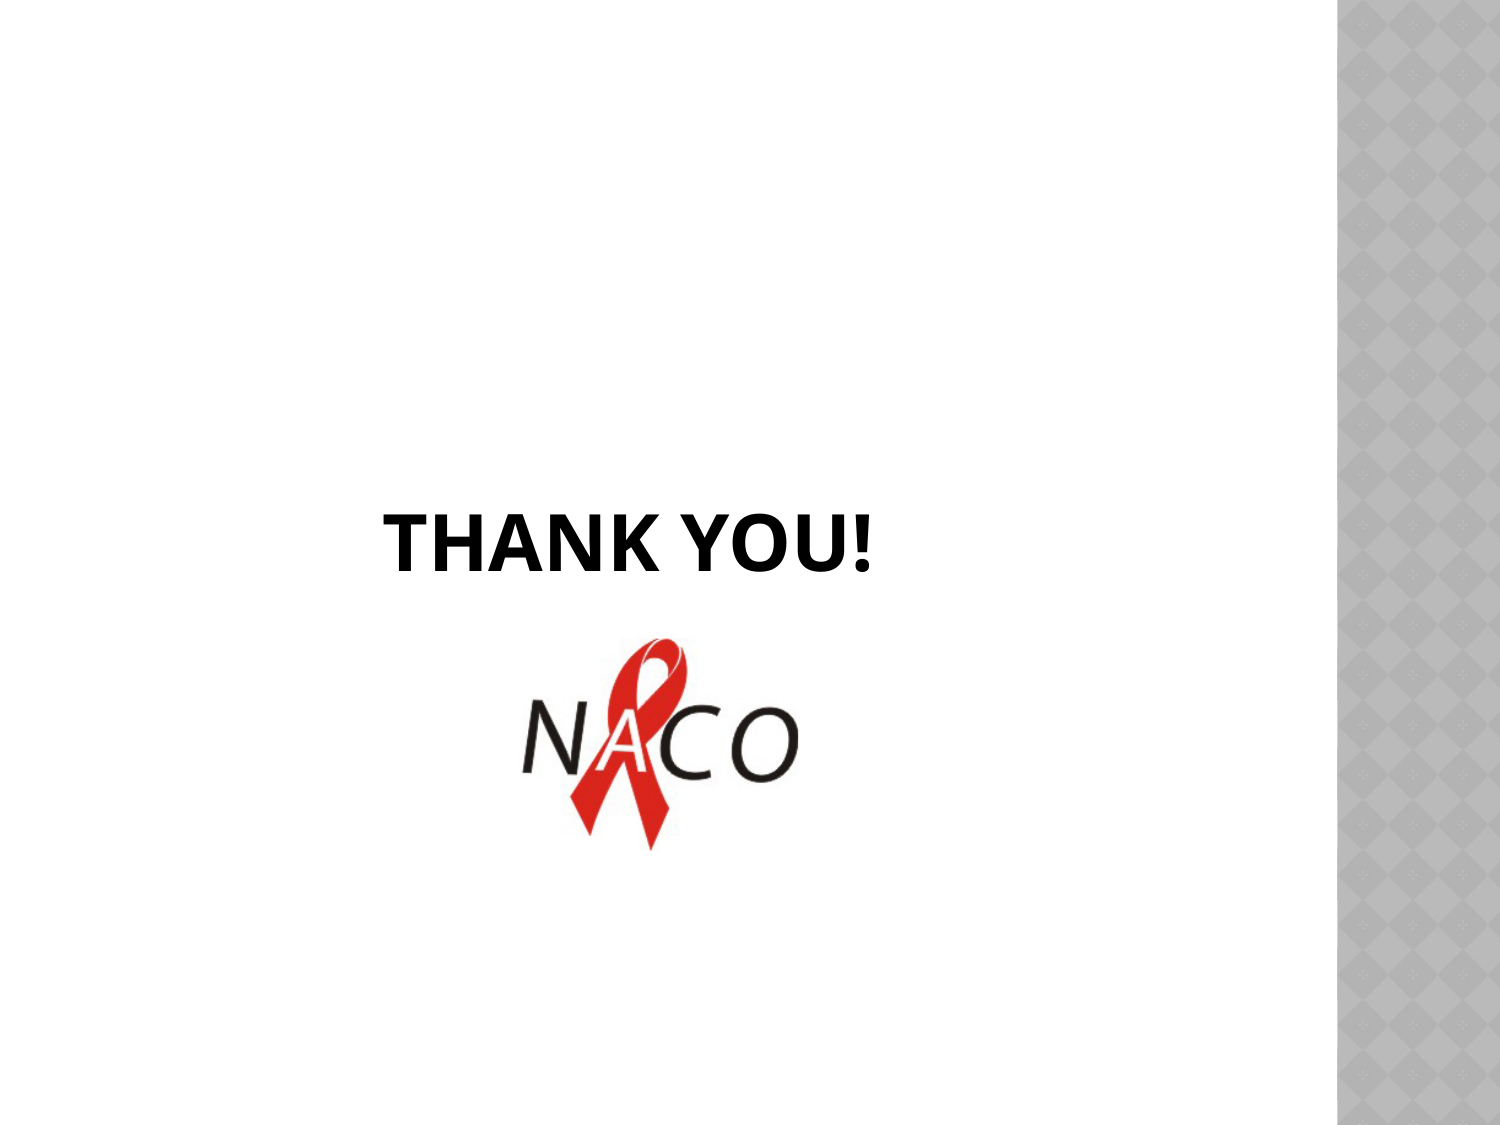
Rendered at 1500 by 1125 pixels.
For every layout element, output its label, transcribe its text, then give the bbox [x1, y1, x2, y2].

picture [499, 624, 819, 863]
title THANK YOU! [87, 399, 1275, 588]
